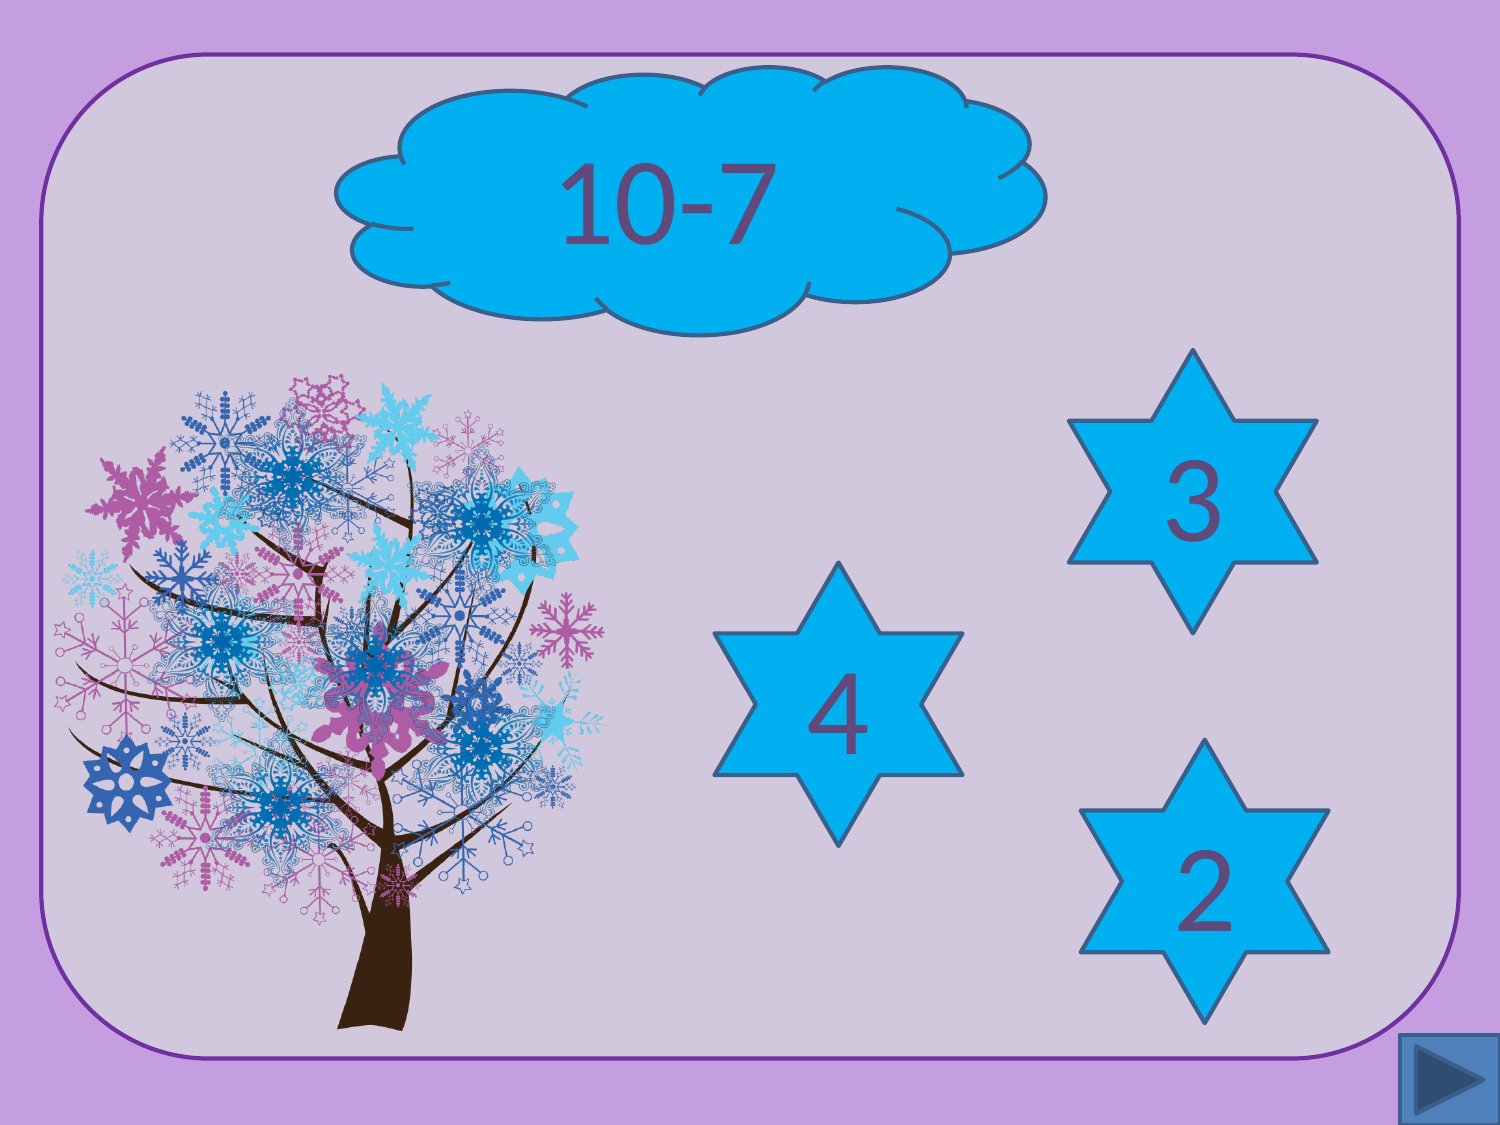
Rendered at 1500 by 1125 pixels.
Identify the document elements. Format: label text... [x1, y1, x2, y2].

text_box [147, 396, 556, 888]
text_box 3 [1067, 347, 1319, 636]
text_box [1398, 1033, 1500, 1125]
text_box 4 [712, 560, 965, 849]
text_box 2 [1078, 737, 1331, 1026]
text_box [39, 52, 1461, 1061]
picture [52, 373, 609, 1031]
text_box 10-7 [333, 65, 1048, 338]
